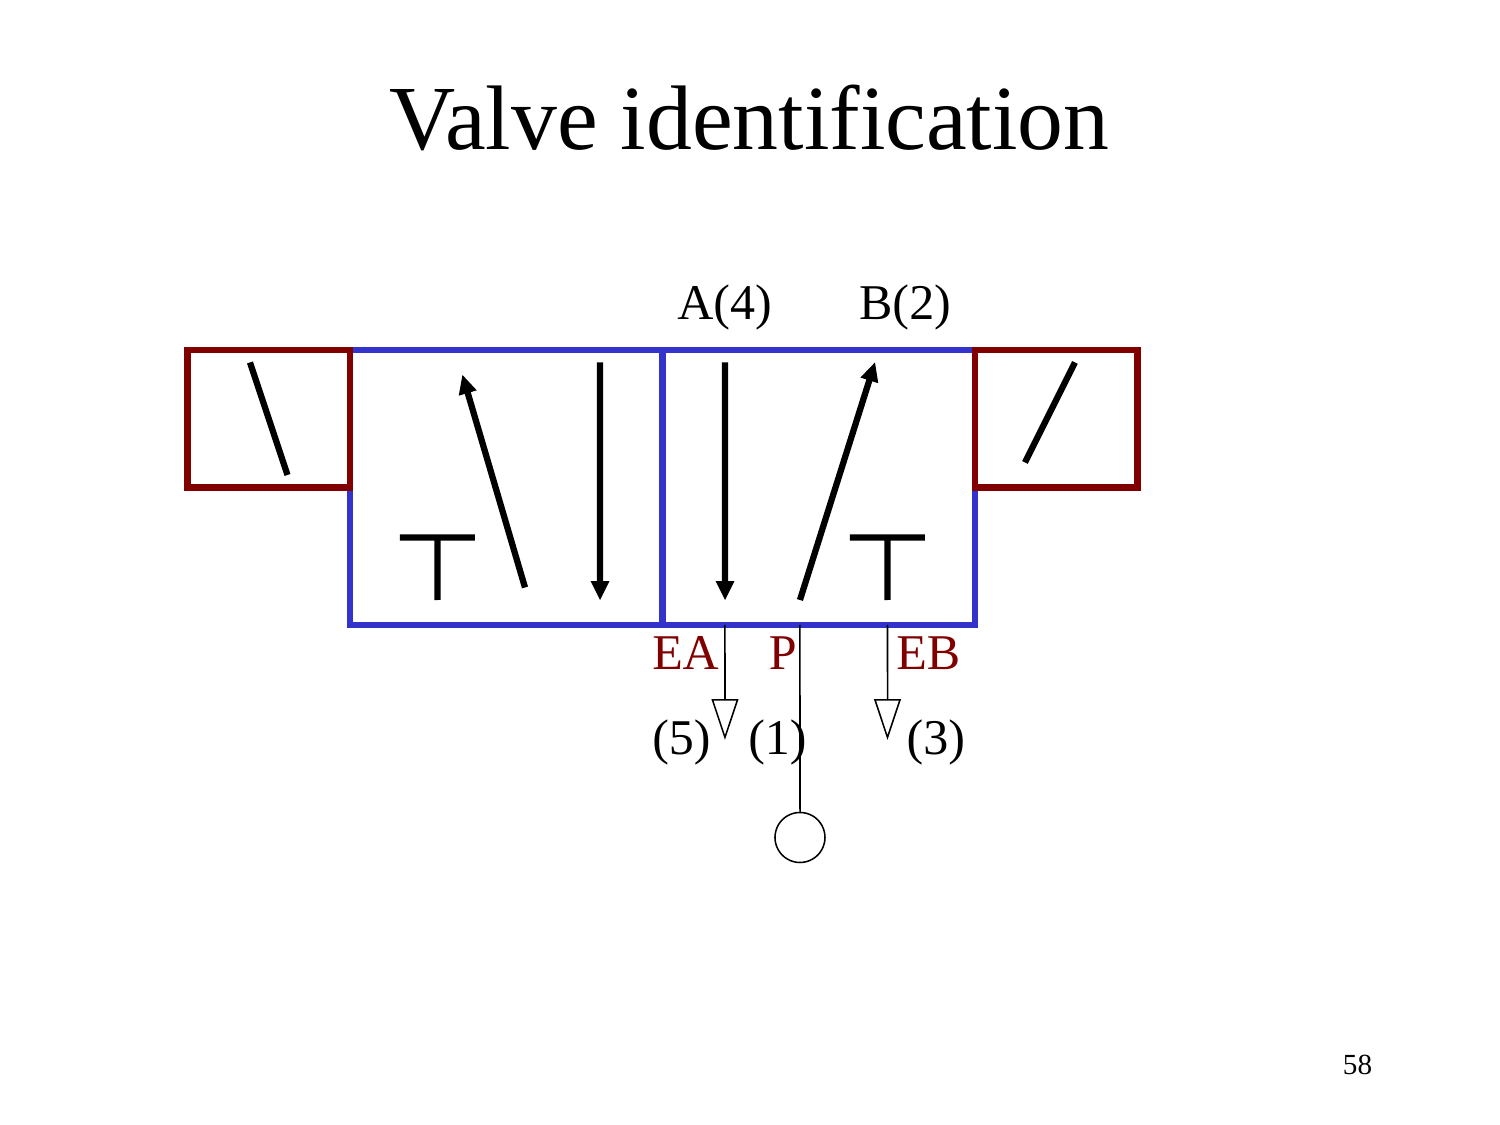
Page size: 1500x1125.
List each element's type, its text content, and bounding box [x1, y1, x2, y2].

text_box [349, 350, 662, 625]
text_box [460, 375, 526, 588]
text_box [718, 362, 732, 601]
text_box [799, 362, 878, 601]
slide_number 58 [1074, 1024, 1388, 1101]
text_box EA P EB (5) (1) (3) [600, 612, 1088, 858]
text_box [187, 349, 350, 488]
text_box [662, 350, 975, 612]
text_box [593, 362, 607, 601]
text_box [974, 349, 1138, 488]
text_box A(4) B(2) [650, 262, 1050, 338]
title Valve identification [112, 49, 1388, 176]
text_box [785, 858, 815, 863]
